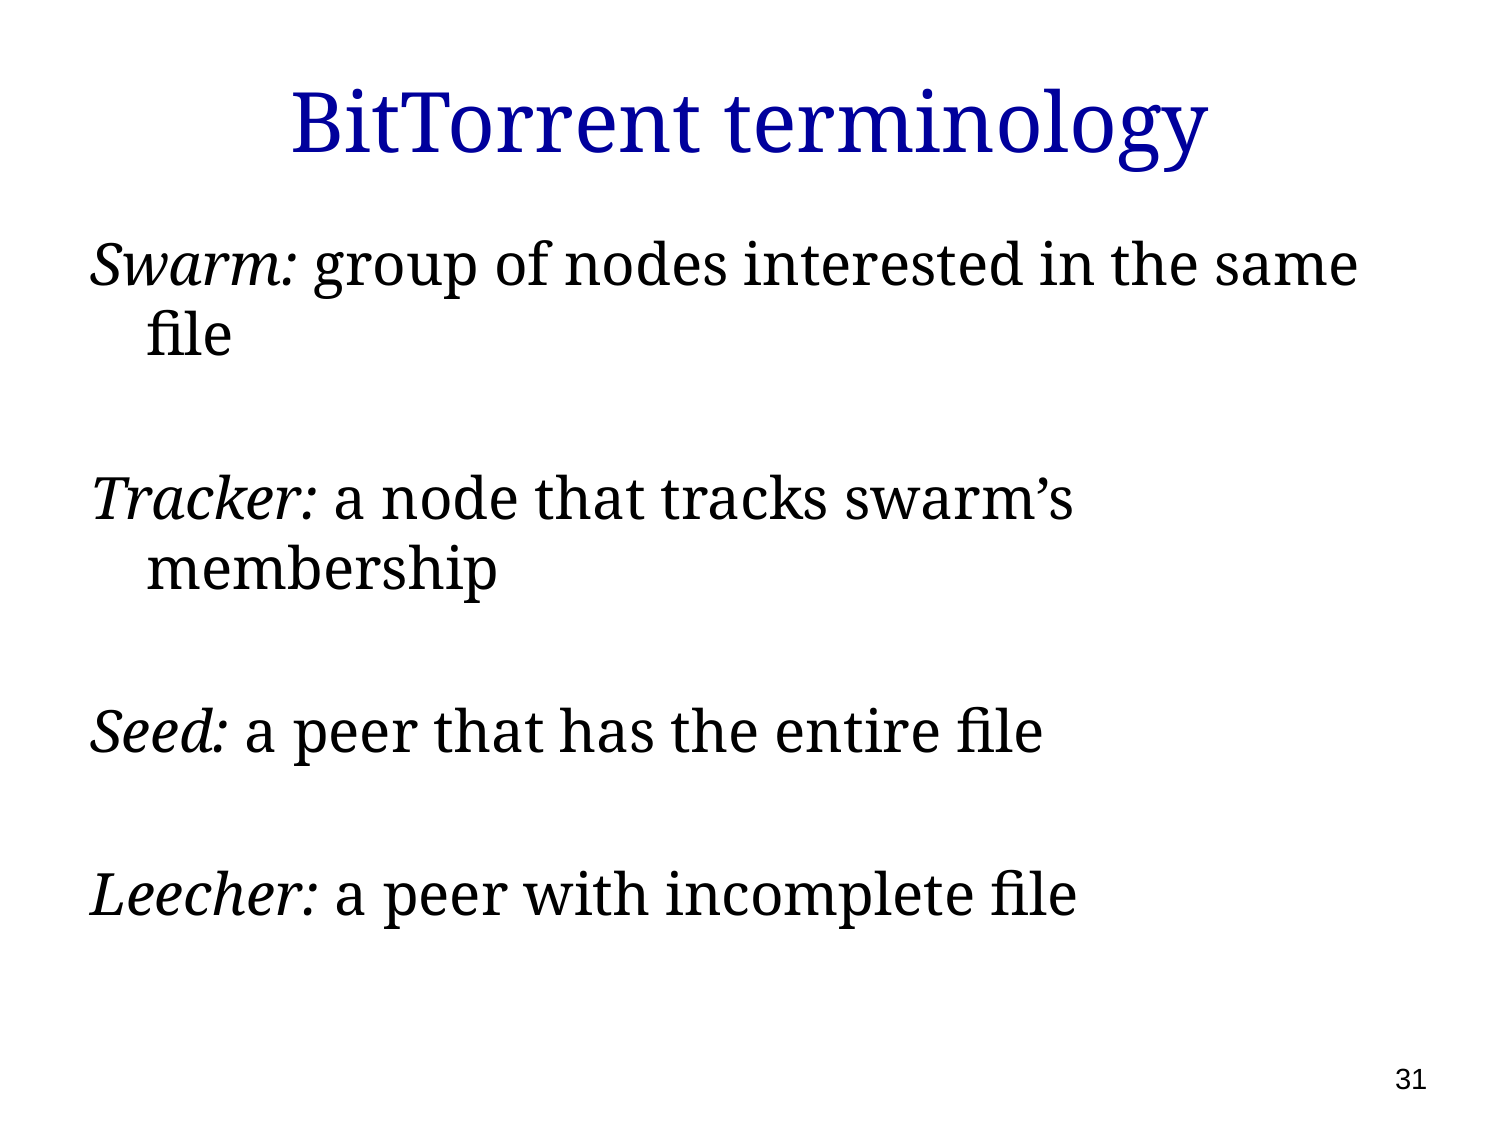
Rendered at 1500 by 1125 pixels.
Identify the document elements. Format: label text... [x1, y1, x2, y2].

title BitTorrent terminology [74, 47, 1426, 191]
slide_number 31 [1092, 1024, 1443, 1103]
list Swarm: group of nodes interested in the same file Tracker: a node that tracks swarm’s membership Seed: a peer that has the entire file Leecher: a peer with incomplete file [74, 219, 1426, 963]
